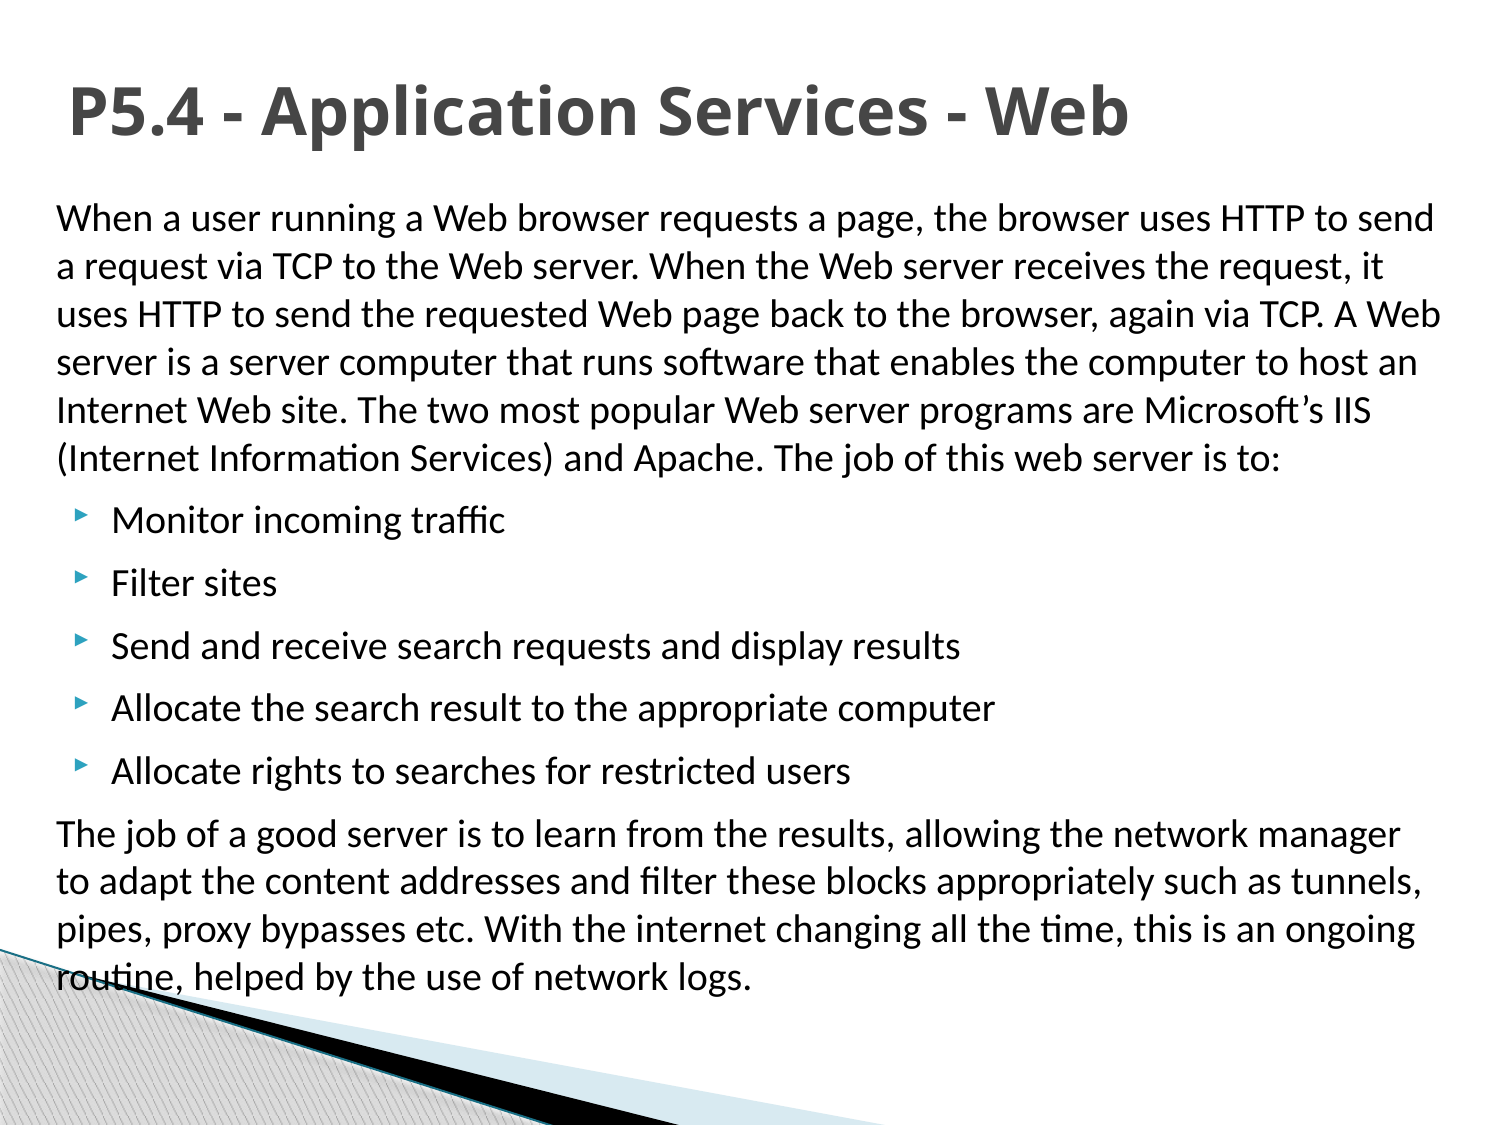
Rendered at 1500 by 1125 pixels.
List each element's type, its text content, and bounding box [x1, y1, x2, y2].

list When a user running a Web browser requests a page, the browser uses HTTP to send a request via TCP to the Web server. When the Web server receives the request, it uses HTTP to send the requested Web page back to the browser, again via TCP. A Web server is a server computer that runs software that enables the computer to host an Internet Web site. The two most popular Web server programs are Microsoft’s IIS (Internet Information Services) and Apache. The job of this web server is to: Monitor incoming traffic Filter sites Send and receive search requests and display results Allocate the search result to the appropriate computer Allocate rights to searches for restricted users The job of a good server is to learn from the results, allowing the network manager to adapt the content addresses and filter these blocks appropriately such as tunnels, pipes, proxy bypasses etc. With the internet changing all the time, this is an ongoing routine, helped by the use of network logs. [41, 184, 1459, 1024]
title P5.4 - Application Services - Web [53, 45, 1459, 173]
